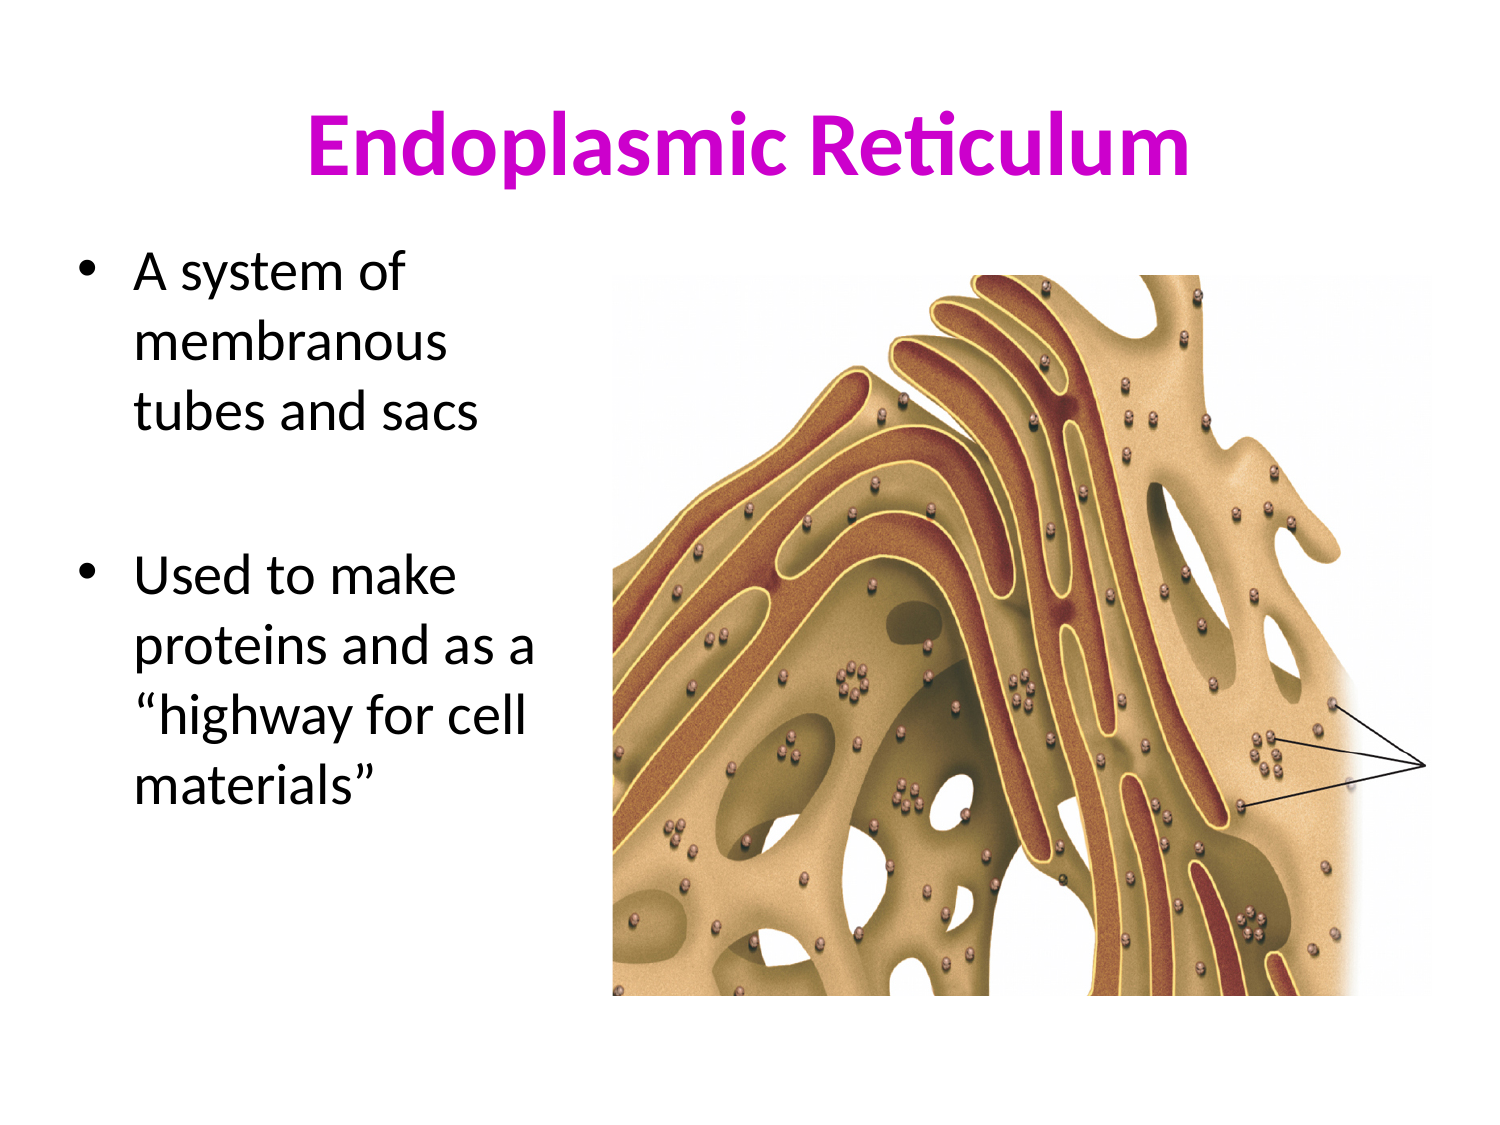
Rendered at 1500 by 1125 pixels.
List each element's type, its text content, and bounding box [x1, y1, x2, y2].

picture [612, 274, 1437, 996]
title Endoplasmic Reticulum [75, 45, 1425, 233]
list A system of membranous tubes and sacs Used to make proteins and as a “highway for cell materials” [62, 224, 588, 963]
